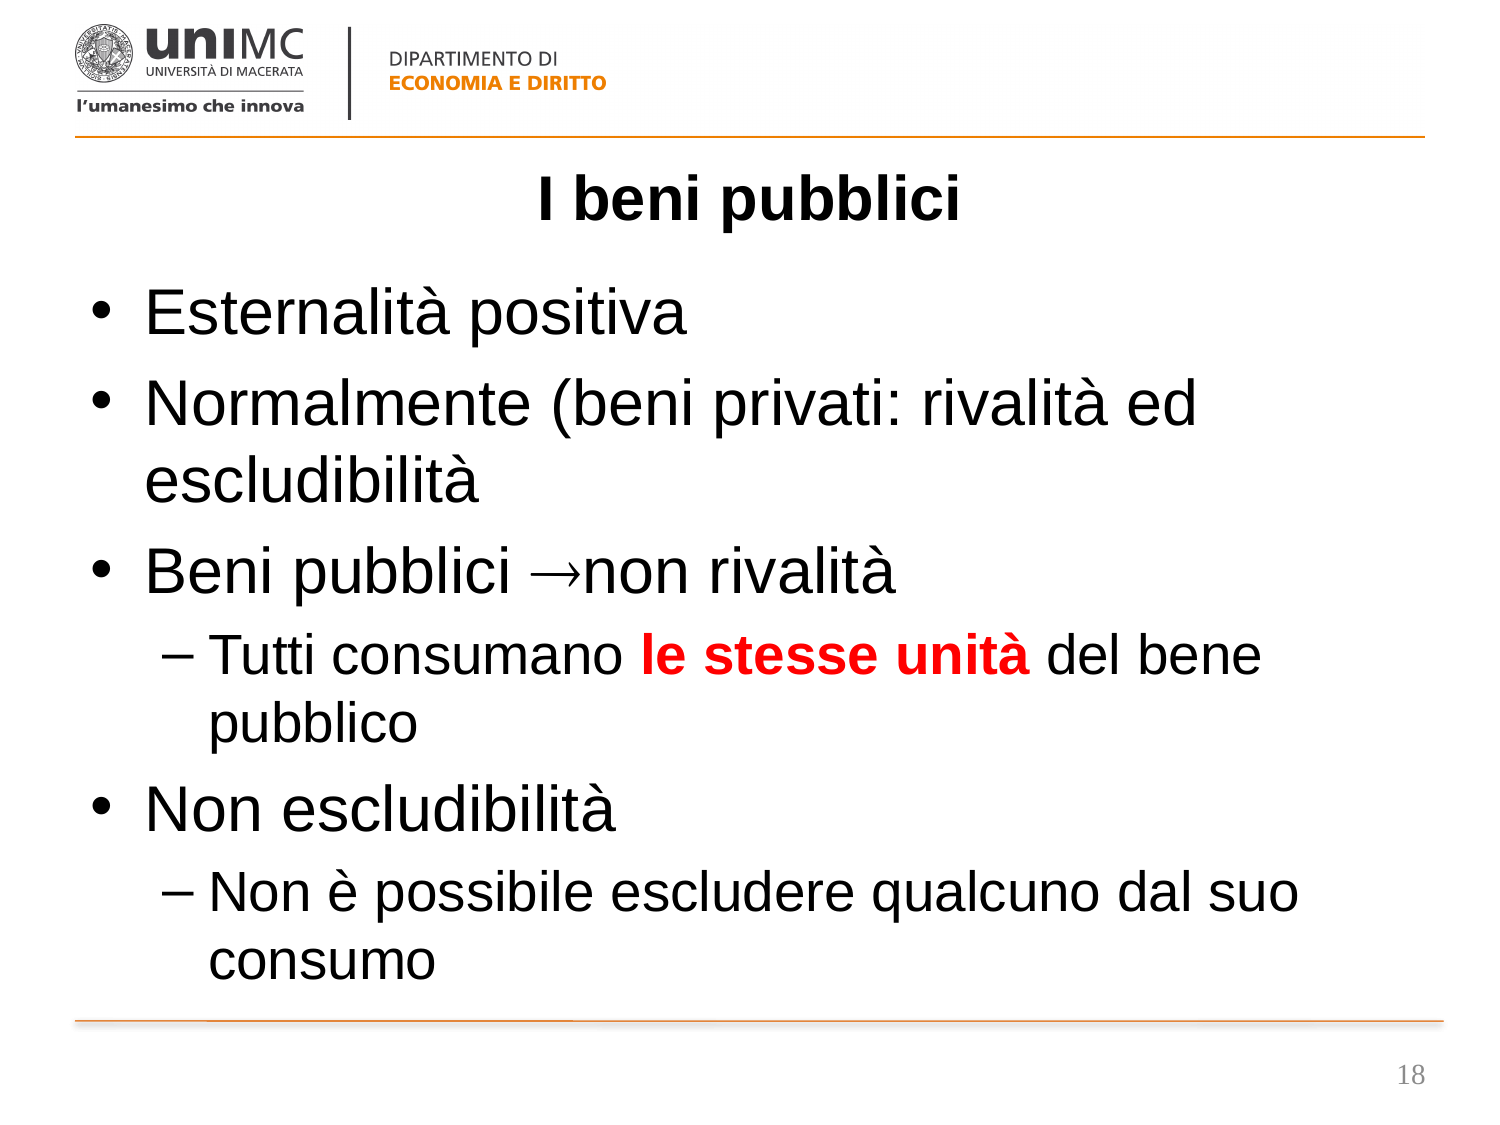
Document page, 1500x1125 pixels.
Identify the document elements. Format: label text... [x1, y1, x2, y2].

picture [75, 24, 1425, 138]
title I beni pubblici [75, 149, 1425, 241]
list Esternalità positiva Normalmente (beni privati: rivalità ed escludibilità Beni pubblici non rivalità Tutti consumano le stesse unità del bene pubblico Non escludibilità Non è possibile escludere qualcuno dal suo consumo [75, 262, 1425, 1005]
slide_number 18 [1091, 1042, 1442, 1103]
